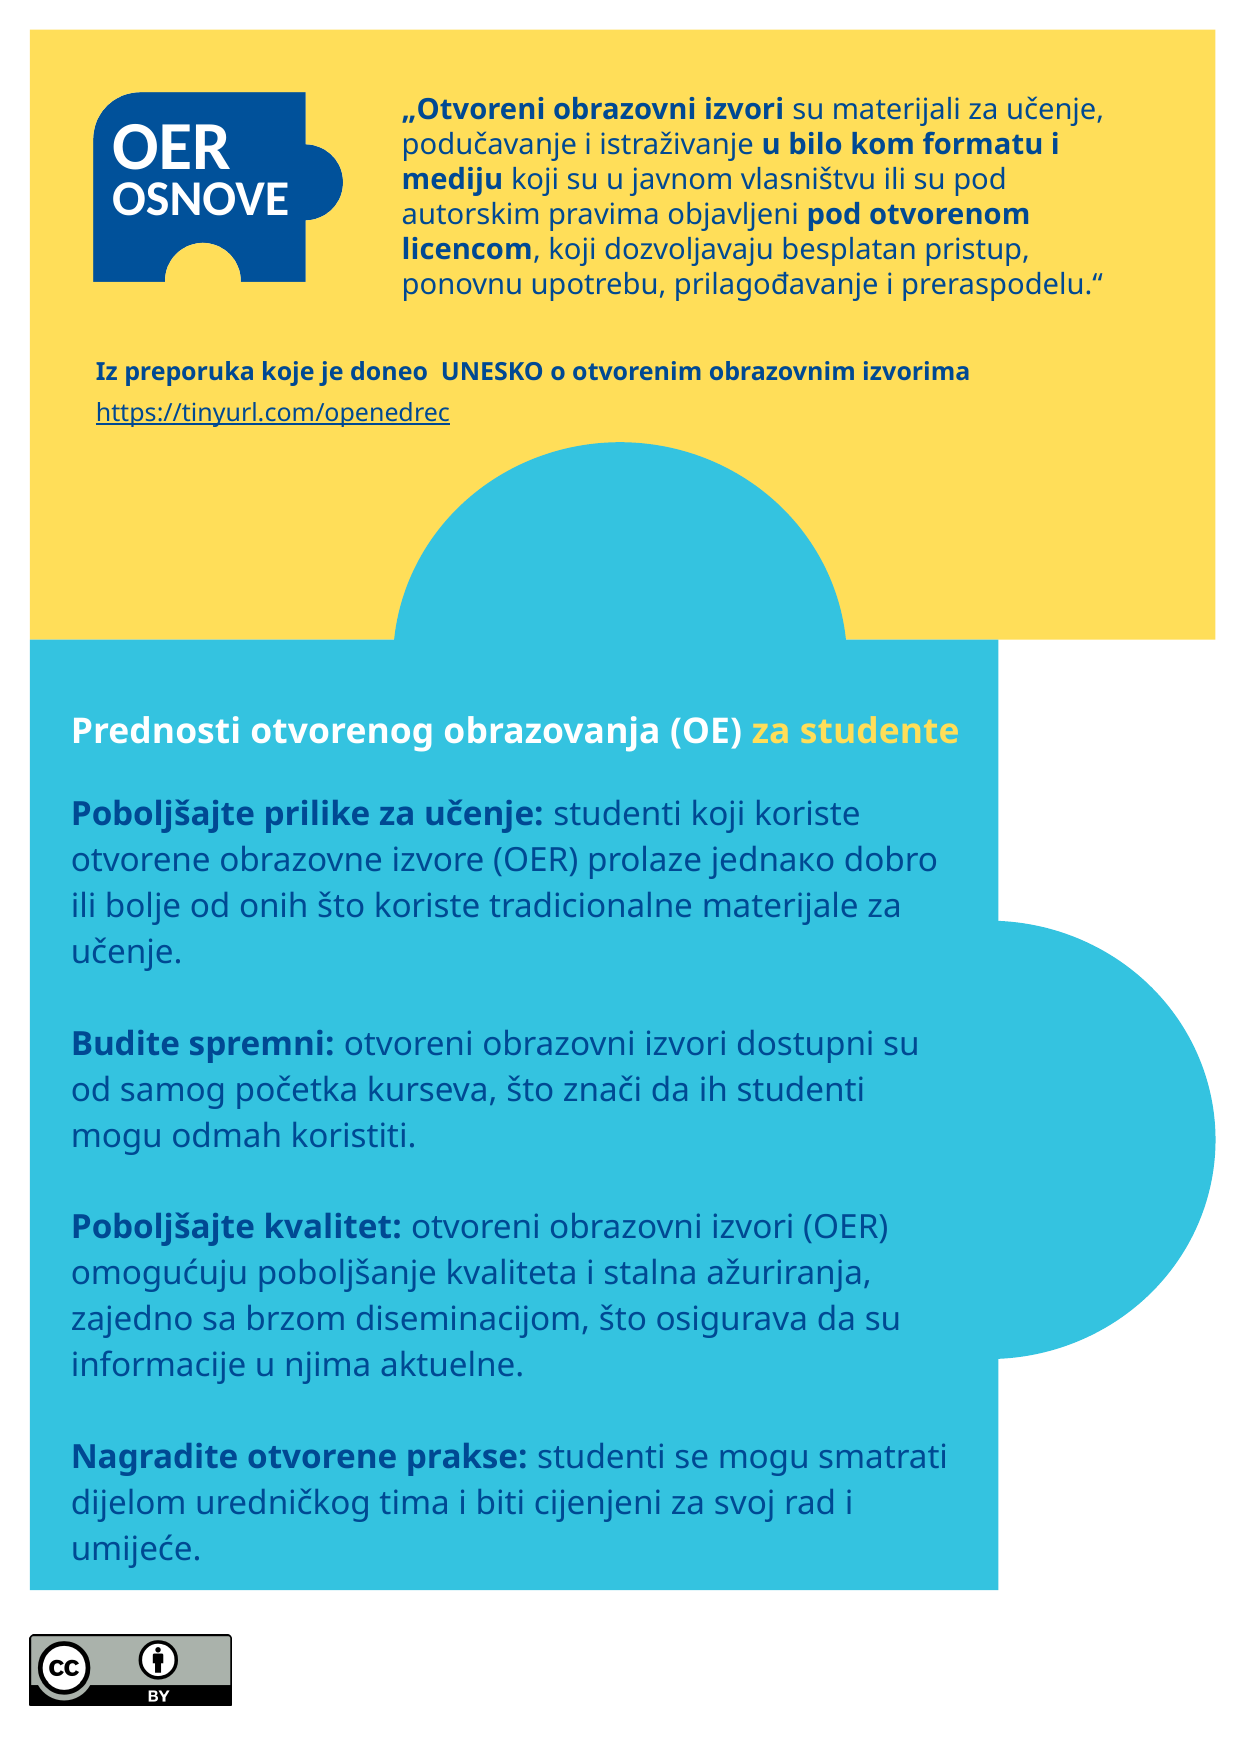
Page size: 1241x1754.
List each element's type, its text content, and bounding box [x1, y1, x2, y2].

text_box [981, 920, 1216, 1360]
text_box [29, 29, 1216, 640]
text_box Iz preporuka koje je doneo UNESKO o otvorenim obrazovnim izvorima https://tinyurl.com/openedrec [80, 352, 1241, 440]
text_box [600, 851, 640, 902]
text_box [393, 442, 848, 701]
text_box [29, 639, 999, 1591]
text_box „Otvoreni obrazovni izvori su materijali za učenje, podučavanje i istraživanje u bilo kom formatu i mediju koji su u javnom vlasništvu ili su pod autorskim pravima objavljeni pod otvorenom licencom, koji dozvoljavaju besplatan pristup, ponovnu upotrebu, prilagođavanje i preraspodelu.“ [386, 75, 1147, 316]
text_box Prednosti otvorenog obrazovanja (OE) za studente Poboljšajte prilike za učenje: studenti koji koriste otvorene obrazovne izvore (OER) prolaze jednaкo dobro ili bolje od onih što koriste tradicionalne materijale za učenje. Budite spremni: otvoreni obrazovni izvori dostupni su od samog početka kurseva, što znači da ih studenti mogu odmah koristiti. Poboljšajte kvalitet: otvoreni obrazovni izvori (OER) omogućuju poboljšanje kvaliteta i stalna ažuriranja, zajedno sa brzom diseminacijom, što osigurava da su informacije u njima aktuelne. Nagradite otvorene prakse: studenti se mogu smatrati dijelom uredničkog tima i biti cijenjeni za svoj rad i umijeće. [55, 701, 981, 1582]
picture [93, 92, 343, 282]
picture [29, 1634, 233, 1706]
